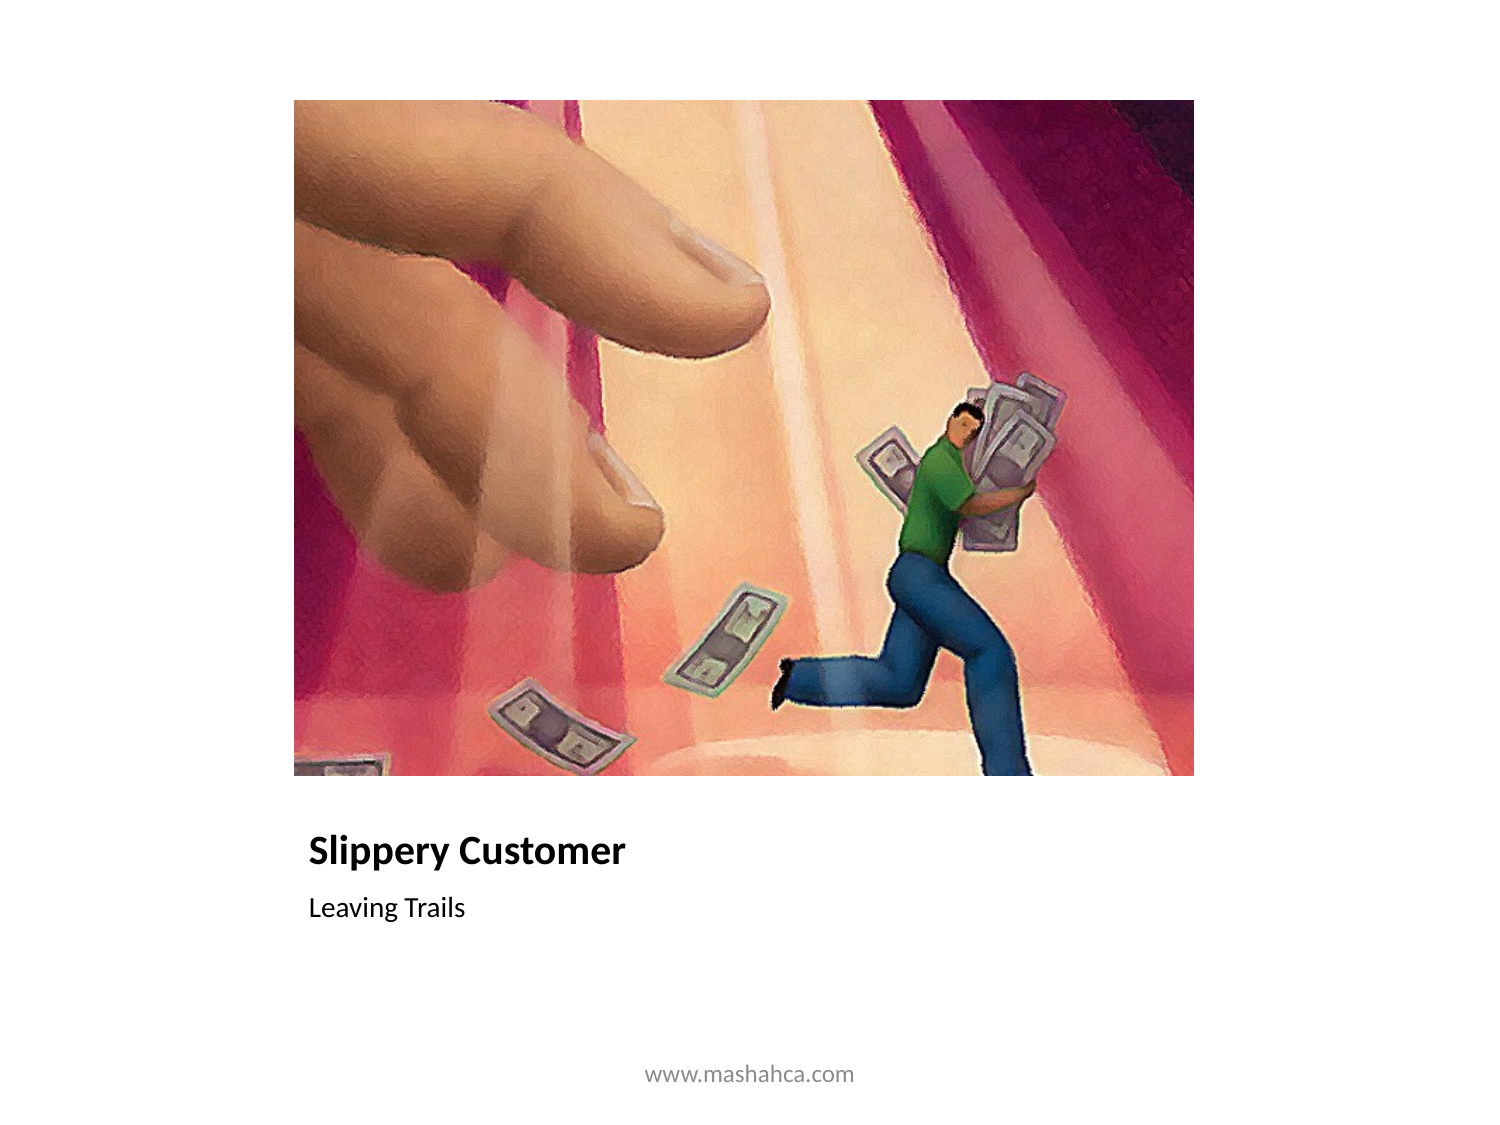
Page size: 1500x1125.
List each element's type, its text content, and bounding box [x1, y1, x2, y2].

picture [293, 100, 1195, 776]
footer www.mashahca.com [512, 1042, 988, 1103]
title Slippery Customer [294, 787, 1194, 880]
list Leaving Trails [294, 880, 1194, 1013]
